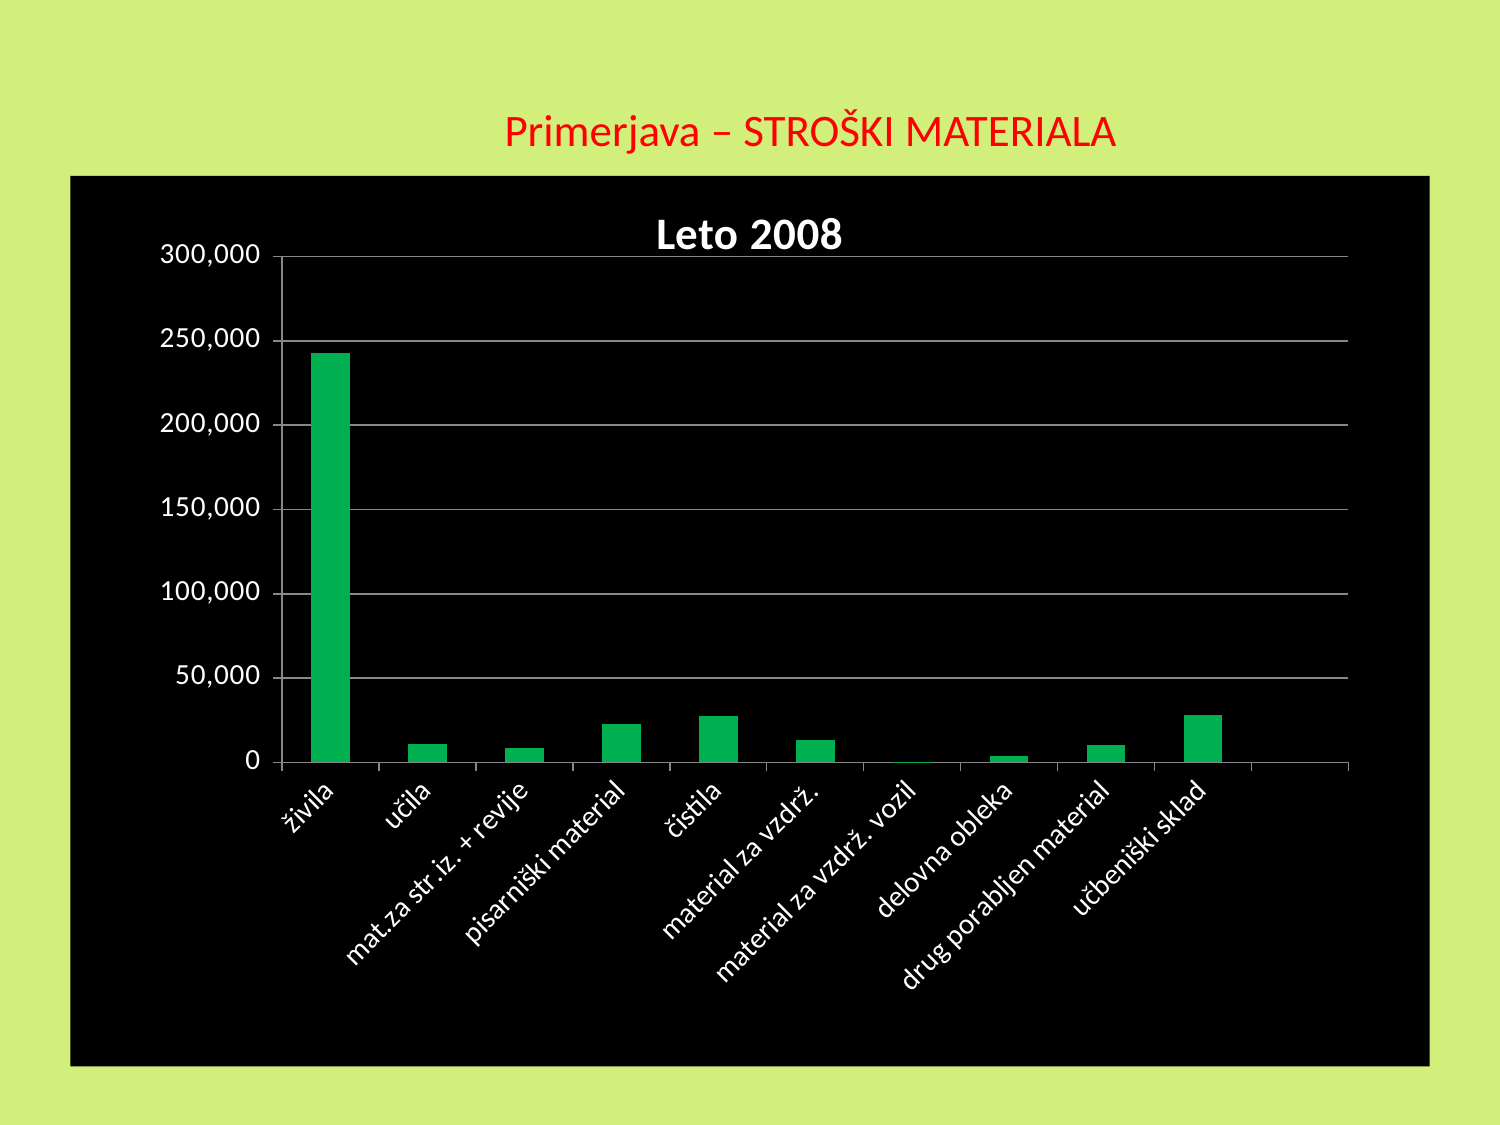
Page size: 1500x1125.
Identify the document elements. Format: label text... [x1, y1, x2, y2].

chart [70, 175, 1430, 1067]
title Primerjava – STROŠKI MATERIALA [234, 93, 1388, 174]
